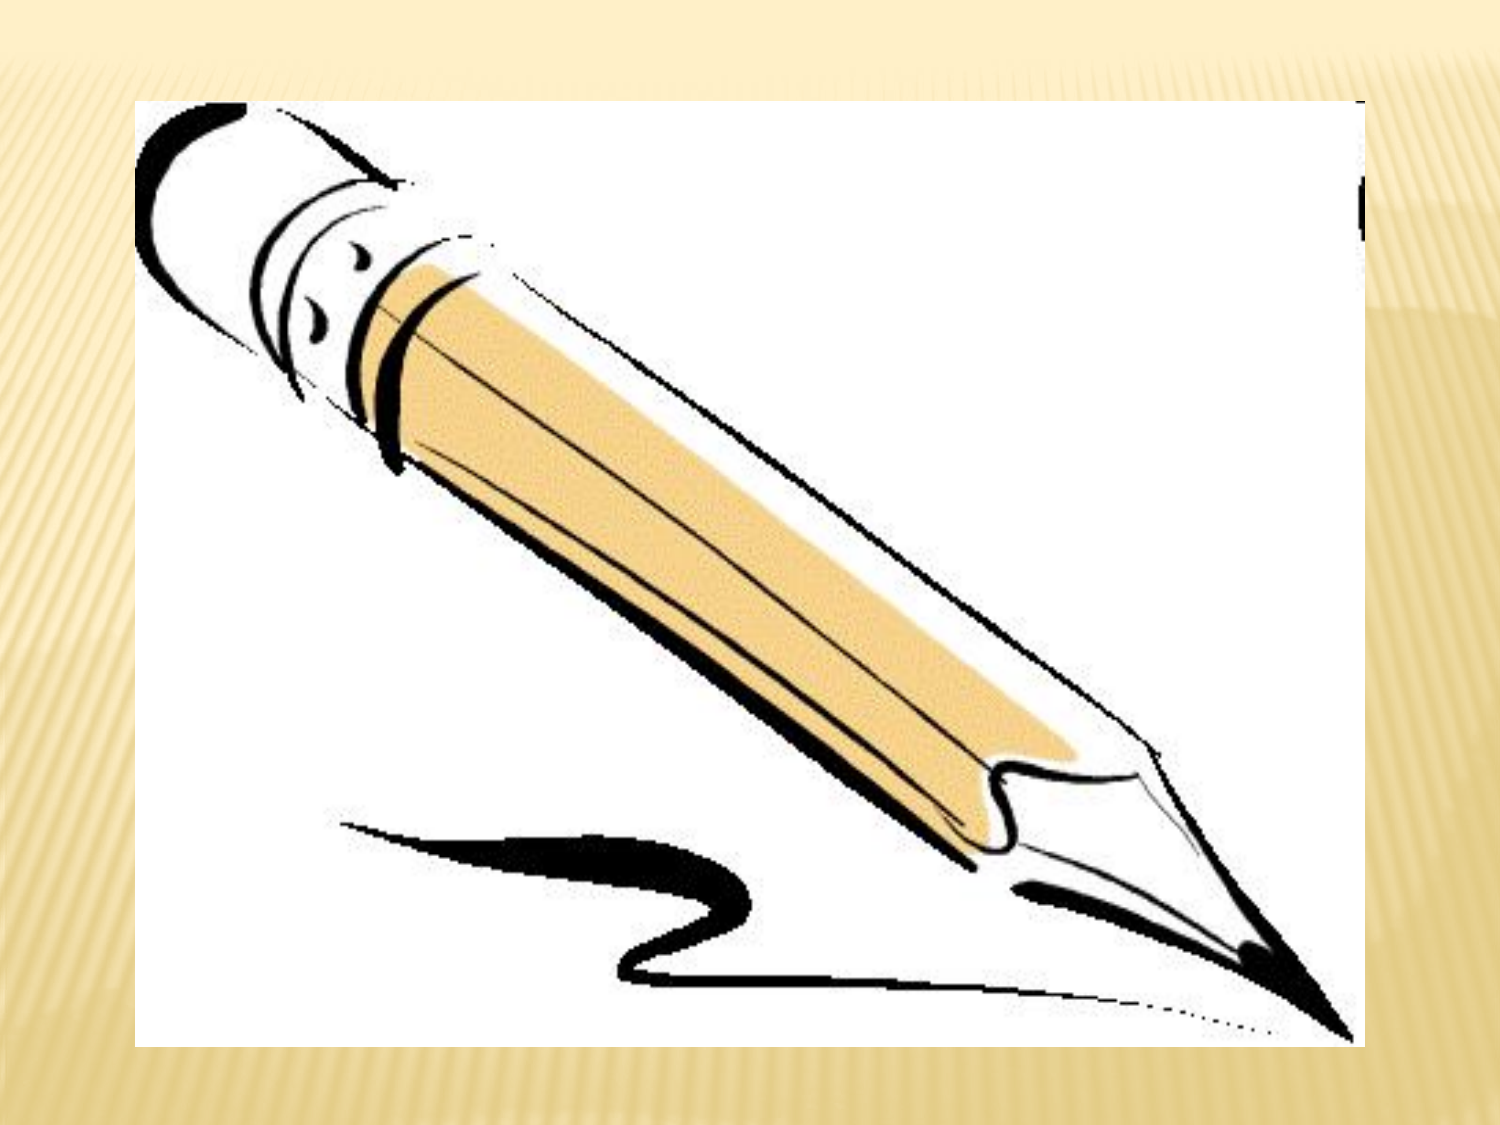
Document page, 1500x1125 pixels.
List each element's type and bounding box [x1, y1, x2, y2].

picture [135, 101, 1365, 1047]
